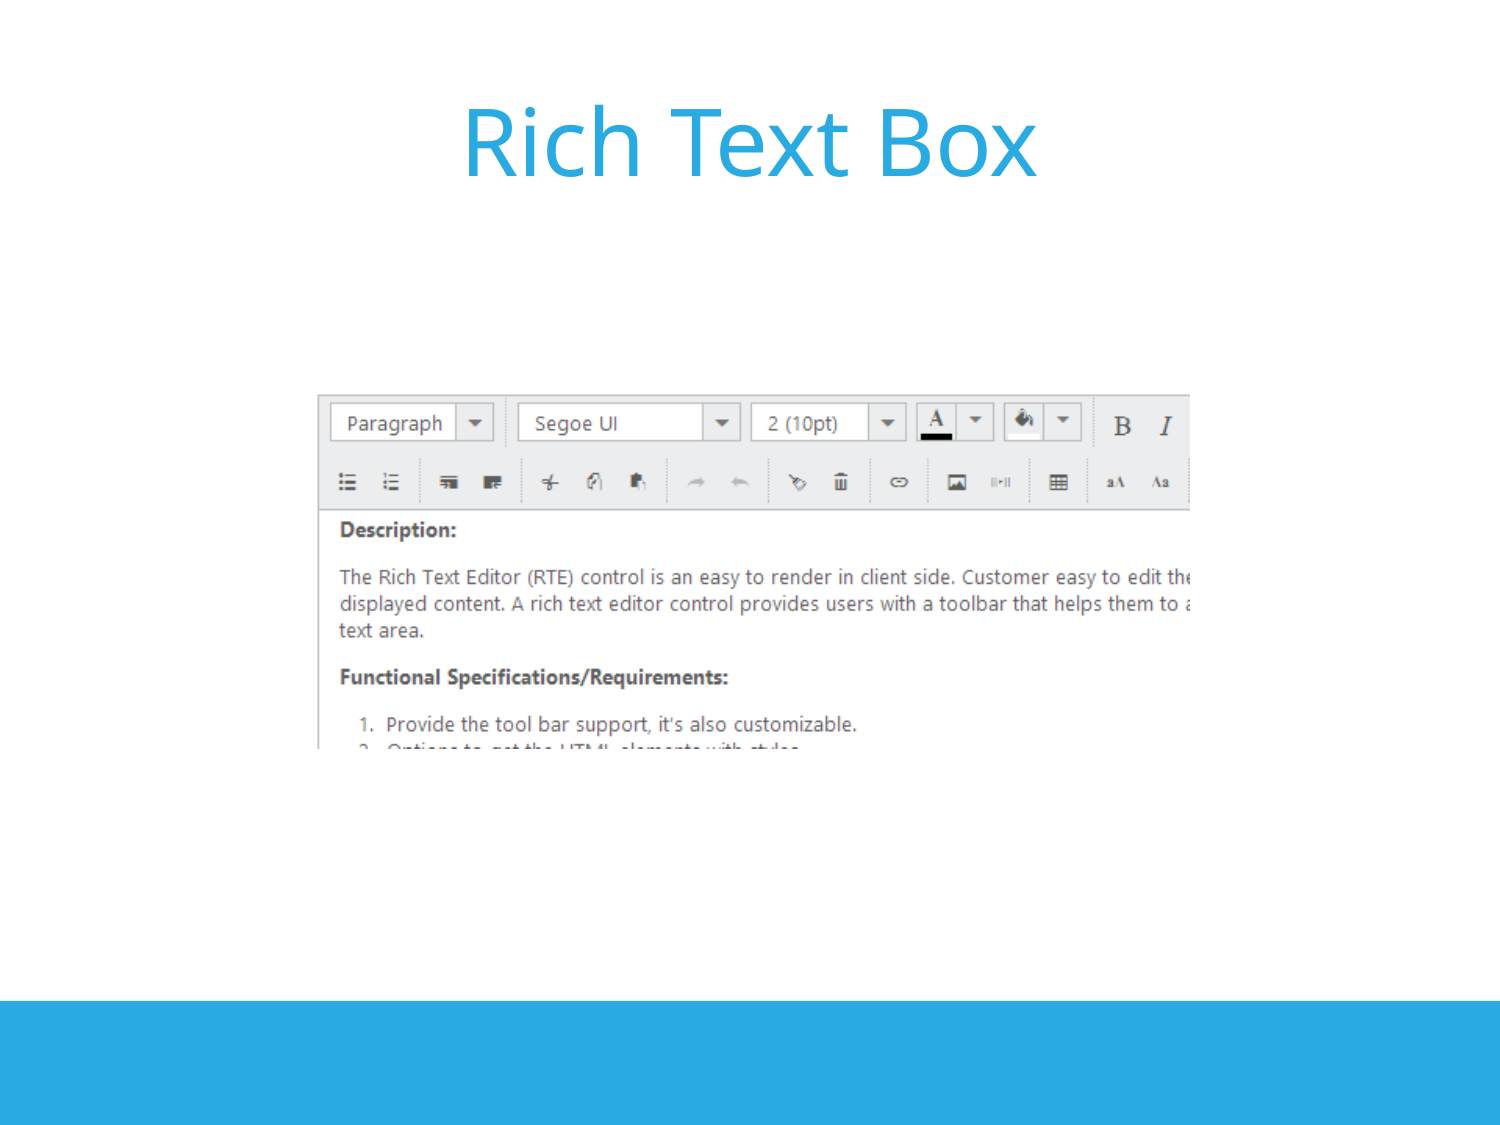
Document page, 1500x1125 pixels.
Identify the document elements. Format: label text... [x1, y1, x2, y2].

picture [309, 376, 1190, 749]
text_box [0, 999, 1500, 1125]
title Rich Text Box [75, 45, 1425, 233]
